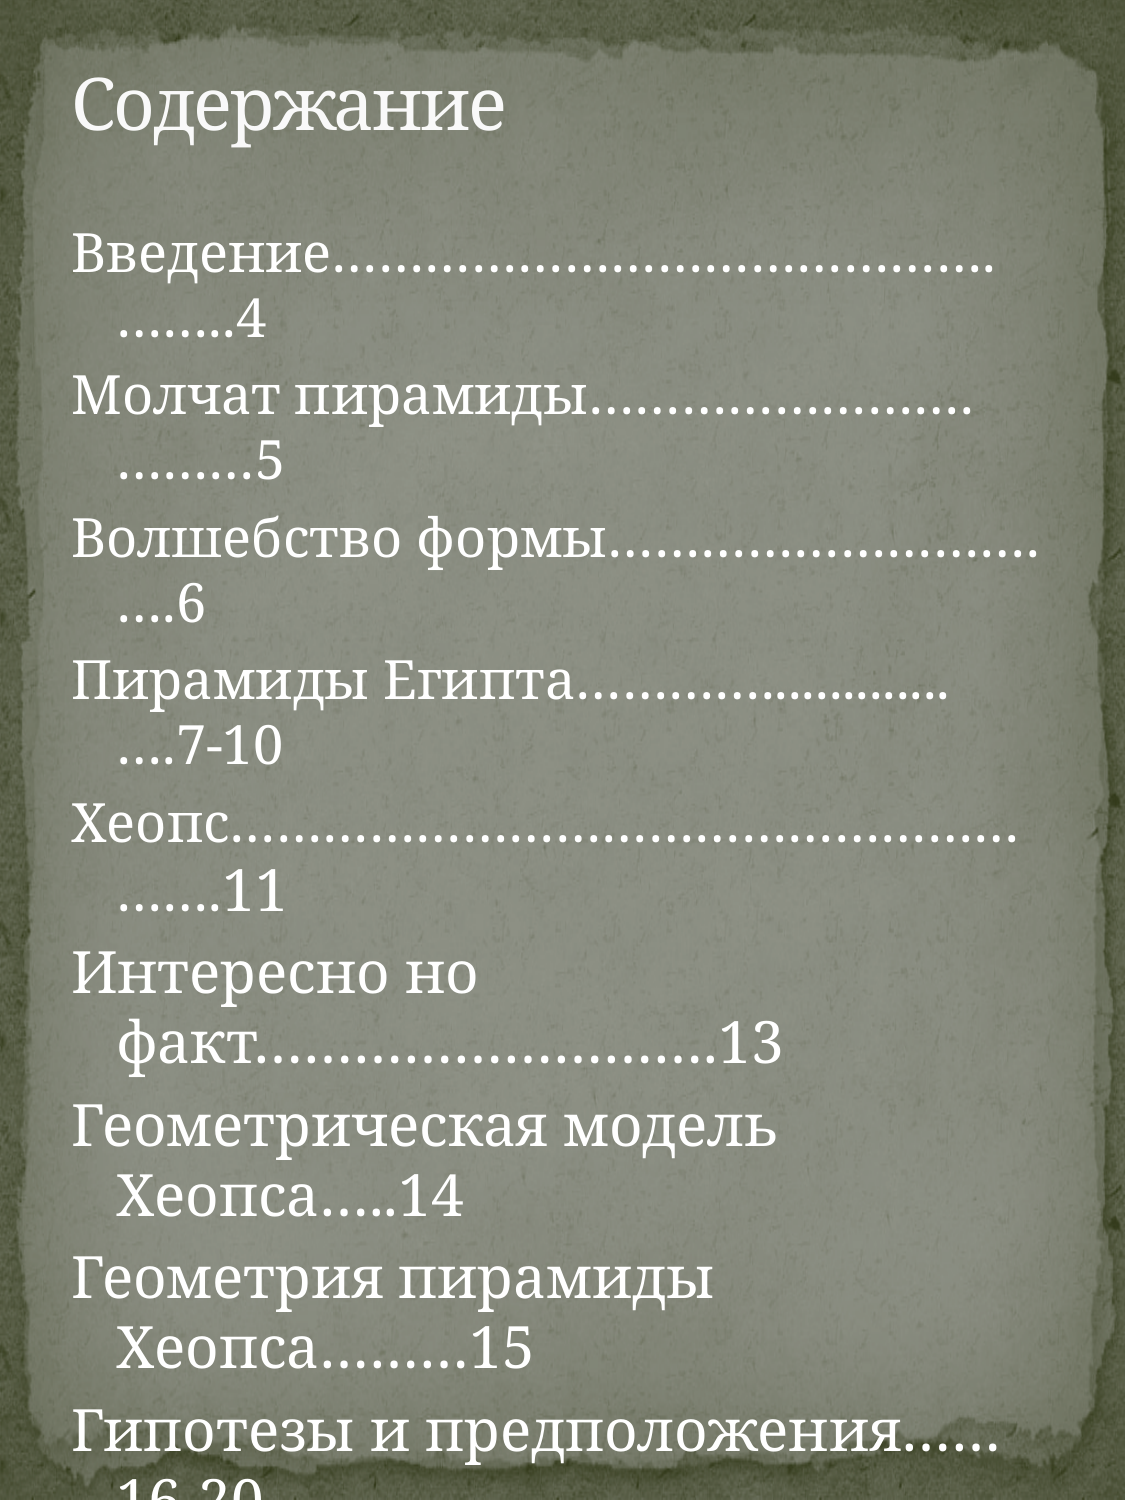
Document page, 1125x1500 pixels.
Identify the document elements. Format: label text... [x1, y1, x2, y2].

list Введение…………………………………….……..4 Молчат пирамиды…………………….………5 Волшебство формы……………………….….6 Пирамиды Египта…………..............….7-10 Хеопс………………………………………………….11 Интересно но факт……………………….13 Геометрическая модель Хеопса…..14 Геометрия пирамиды Хеопса………15 Гипотезы и предположения……16-20 А еще факты…………………………….21-23 Список литературы……………………...26 [56, 210, 1069, 1334]
title Содержание [56, 33, 551, 153]
